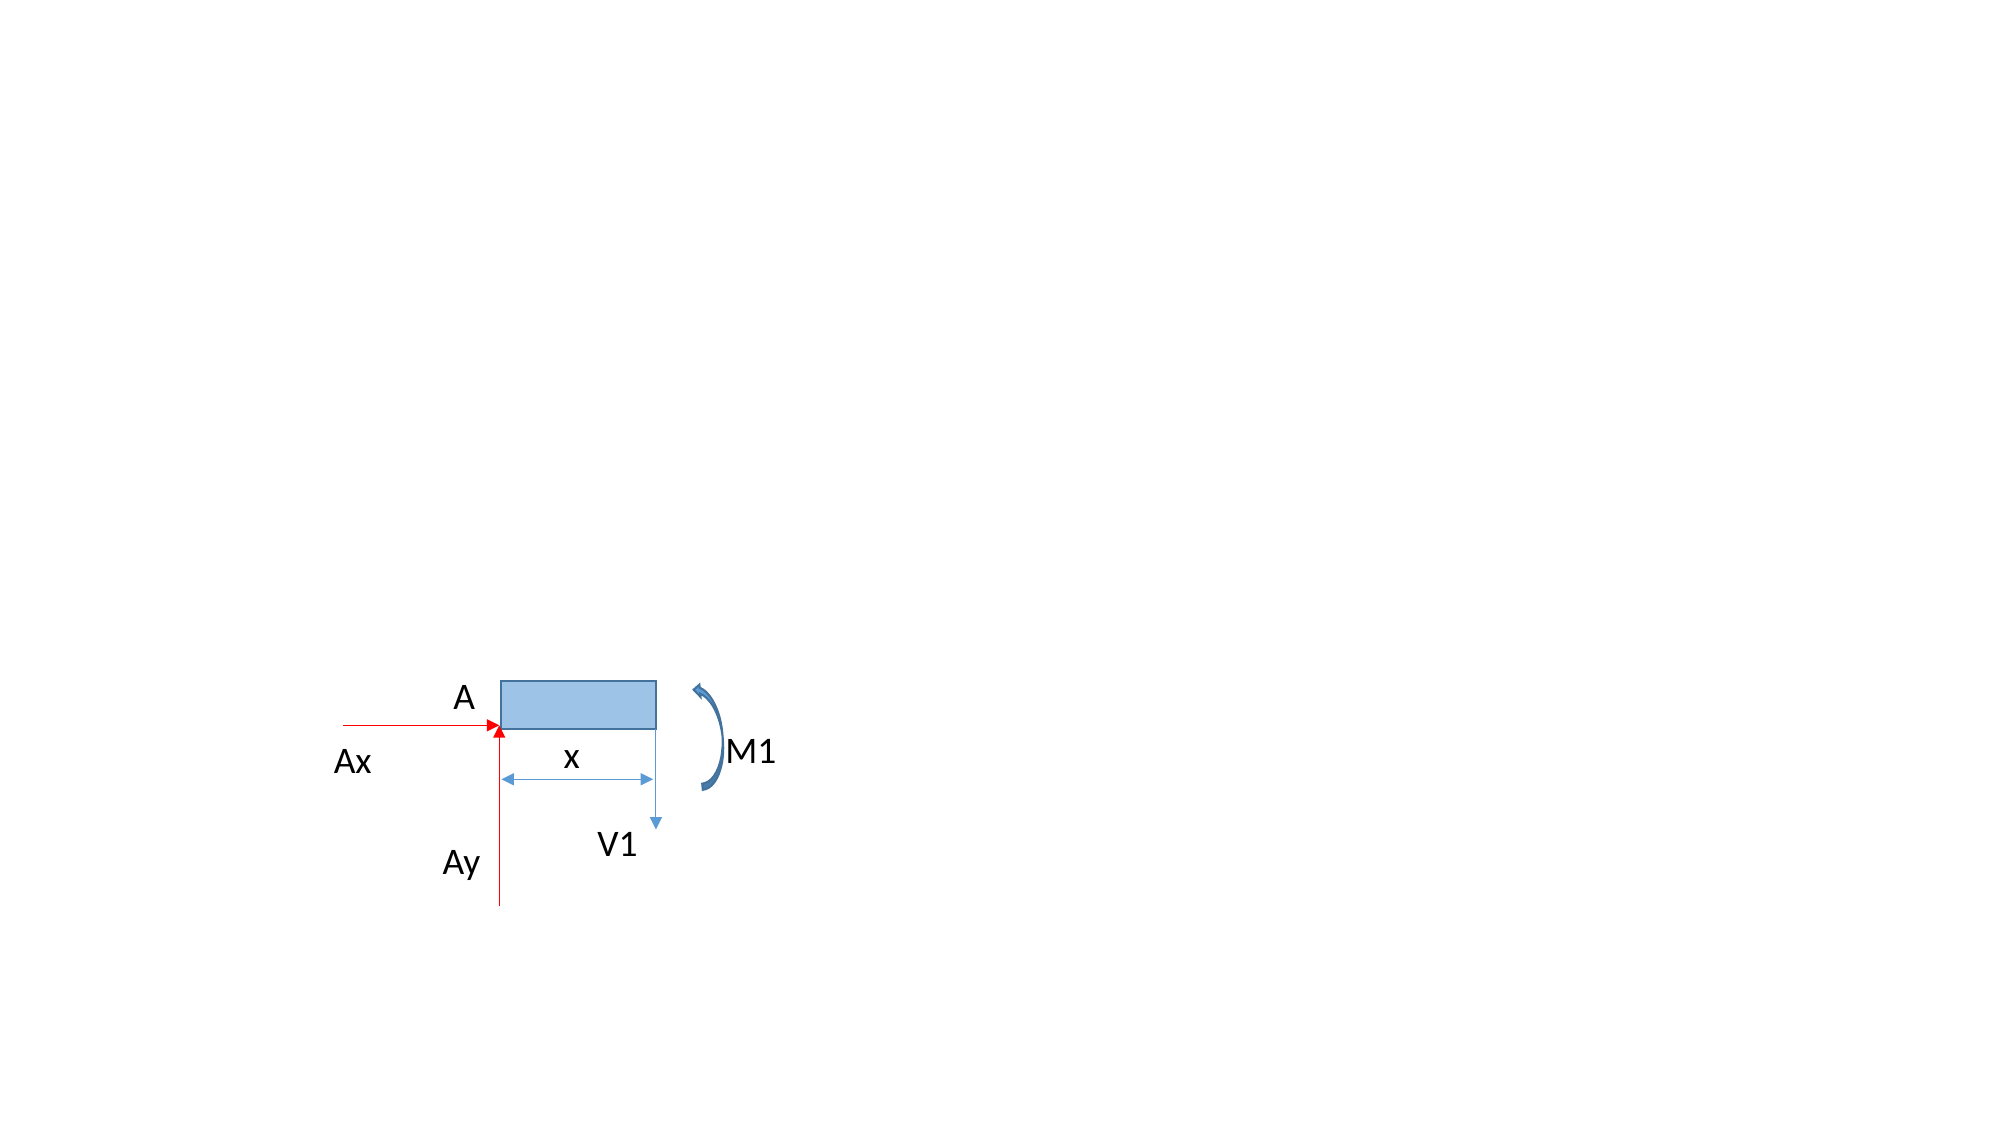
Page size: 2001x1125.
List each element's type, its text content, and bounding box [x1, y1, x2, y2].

text_box x [548, 723, 595, 779]
text_box A [438, 664, 491, 725]
text_box Ax [318, 729, 482, 789]
text_box M1 [710, 718, 792, 779]
text_box x [548, 780, 595, 784]
text_box V1 [582, 811, 653, 871]
text_box [701, 778, 718, 792]
text_box [500, 680, 657, 730]
text_box Ay [427, 829, 496, 890]
text_box [692, 682, 721, 718]
